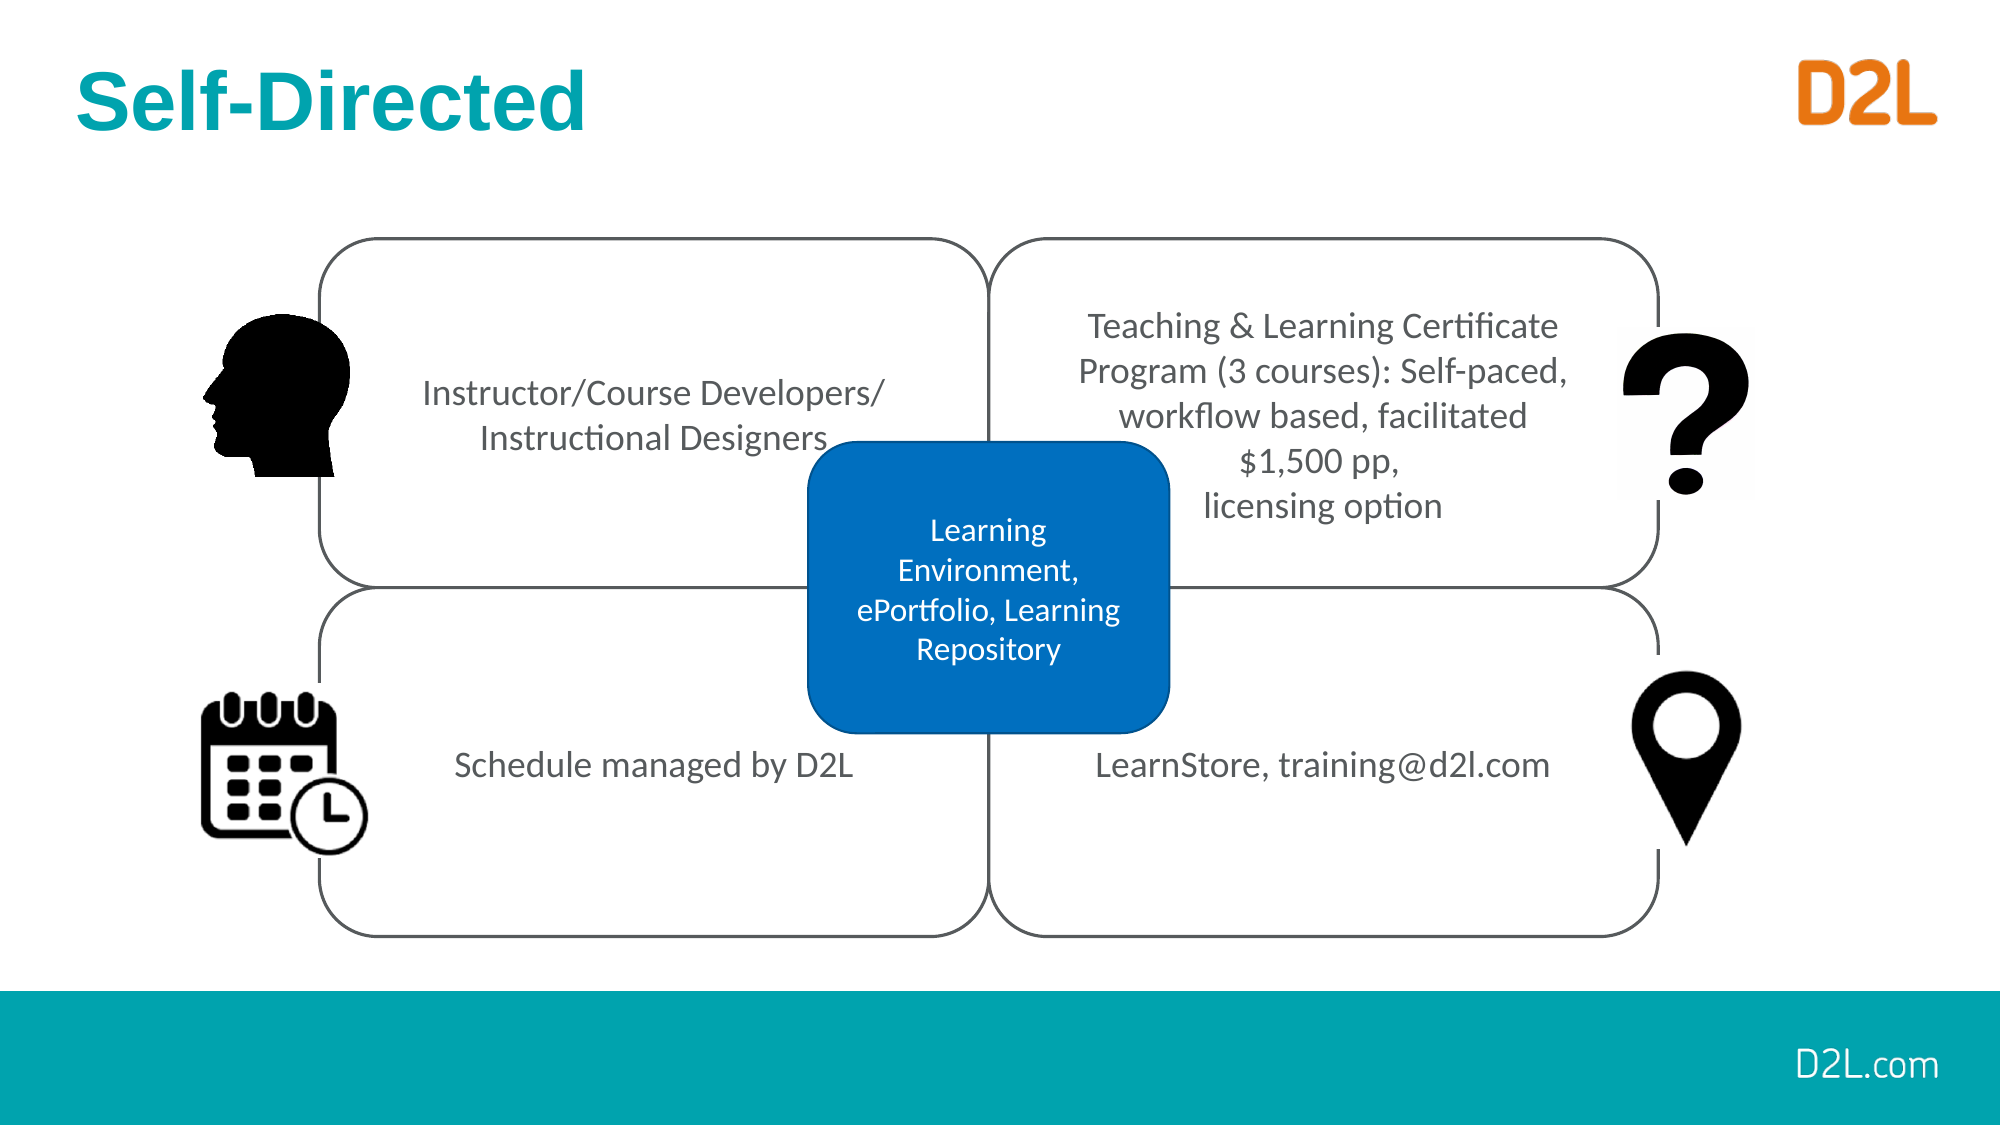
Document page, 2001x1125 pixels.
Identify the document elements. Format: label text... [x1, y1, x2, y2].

text_box LearnStore, training@d2l.com [987, 586, 1660, 939]
text_box Instructor/Course Developers/ Instructional Designers [317, 237, 989, 588]
picture [203, 314, 350, 477]
picture [1796, 0, 2000, 1125]
title Self-Directed [60, 51, 1283, 269]
text_box Learning Environment, ePortfolio, Learning Repository [807, 440, 1171, 735]
picture [197, 683, 370, 858]
picture [1617, 327, 1755, 500]
picture [1627, 655, 1745, 849]
text_box Teaching & Learning Certificate Program (3 courses): Self-paced, workflow based, facilitated $1,500 pp, licensing option [987, 237, 1660, 588]
text_box Schedule managed by D2L [317, 586, 989, 939]
